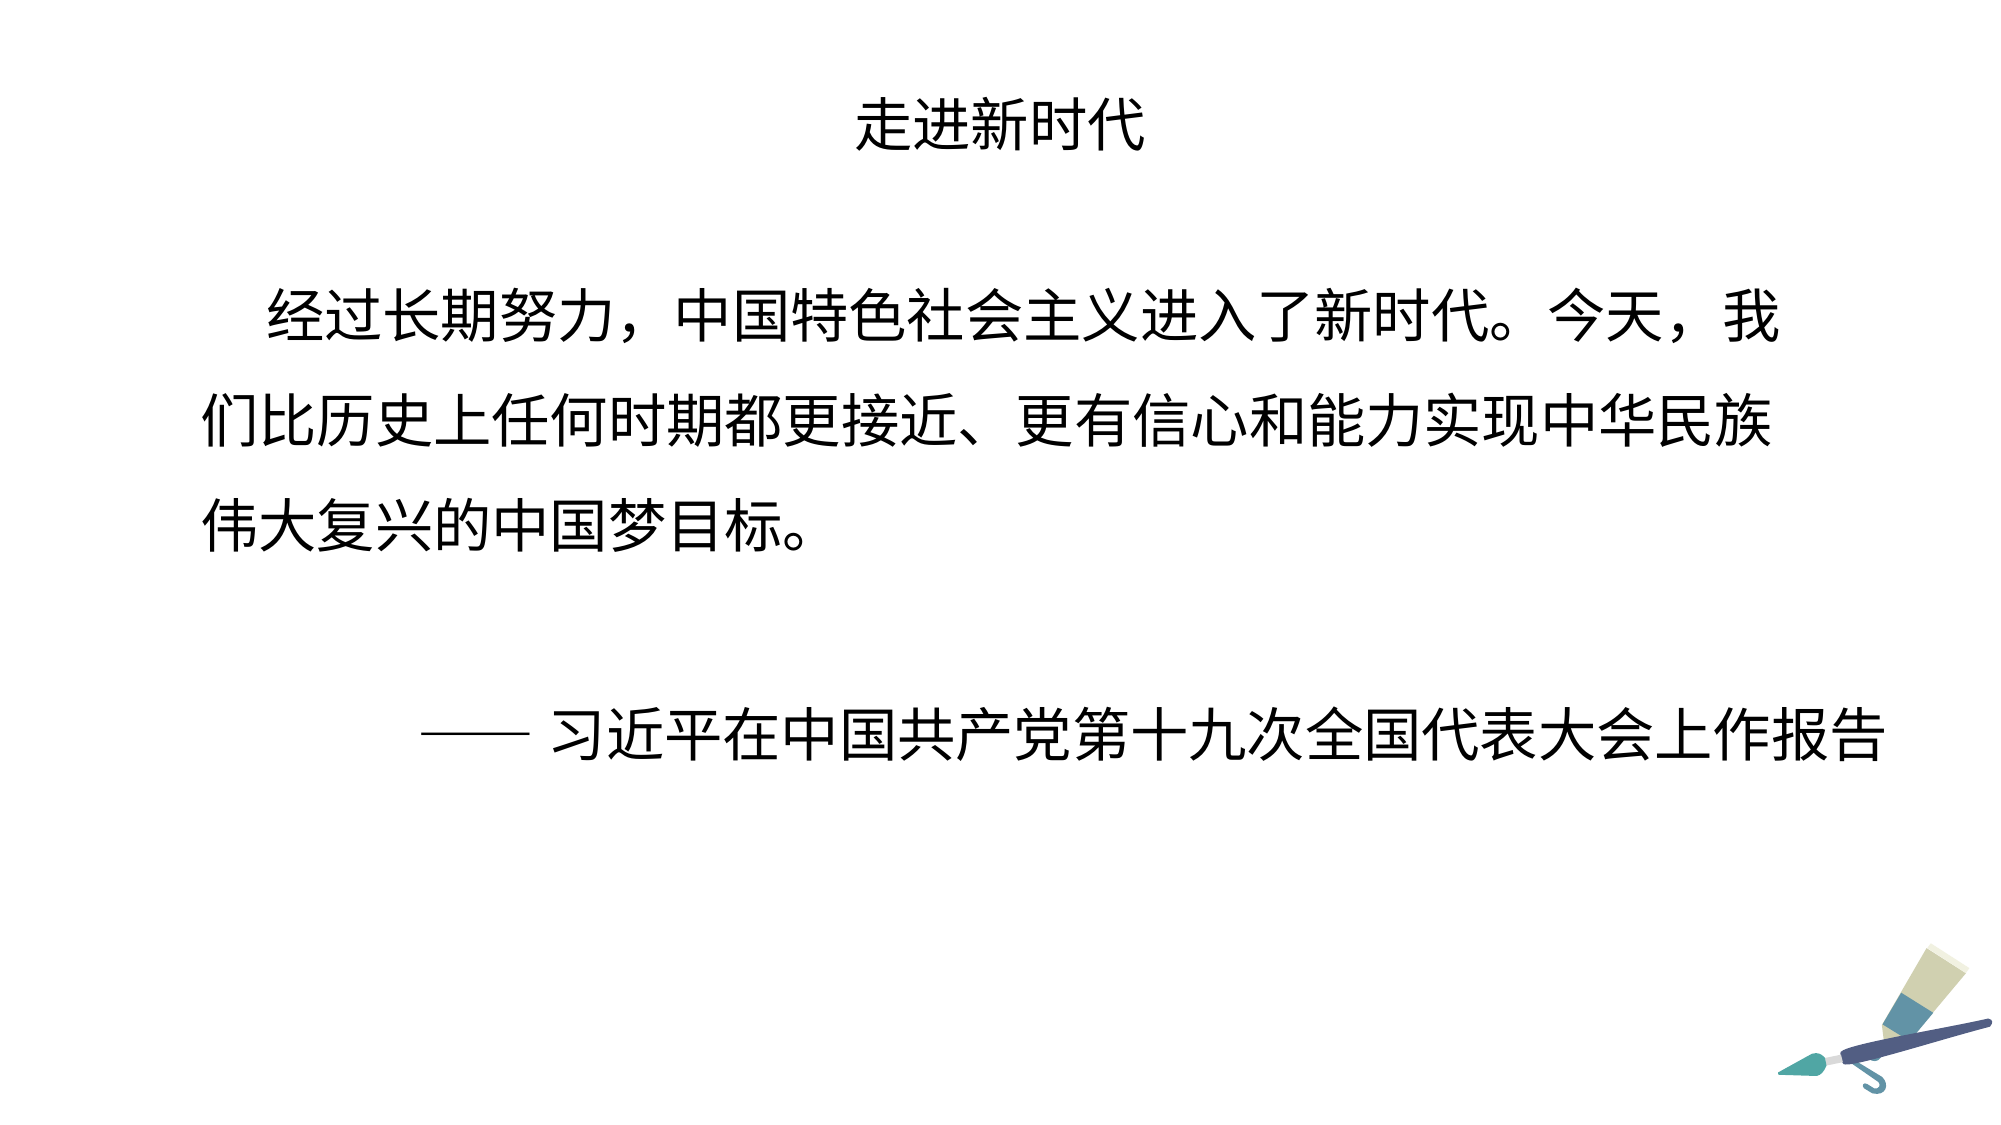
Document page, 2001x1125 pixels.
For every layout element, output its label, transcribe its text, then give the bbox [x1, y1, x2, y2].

text_box 经过长期努力，中国特色社会主义进入了新时代。今天，我们比历史上任何时期都更接近、更有信心和能力实现中华民族伟大复兴的中国梦目标。 [185, 236, 1806, 567]
text_box ——习近平在中国共产党第十九次全国代表大会上作报告 [342, 691, 1963, 776]
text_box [1811, 945, 1974, 1125]
text_box 走进新时代 [696, 80, 1304, 166]
